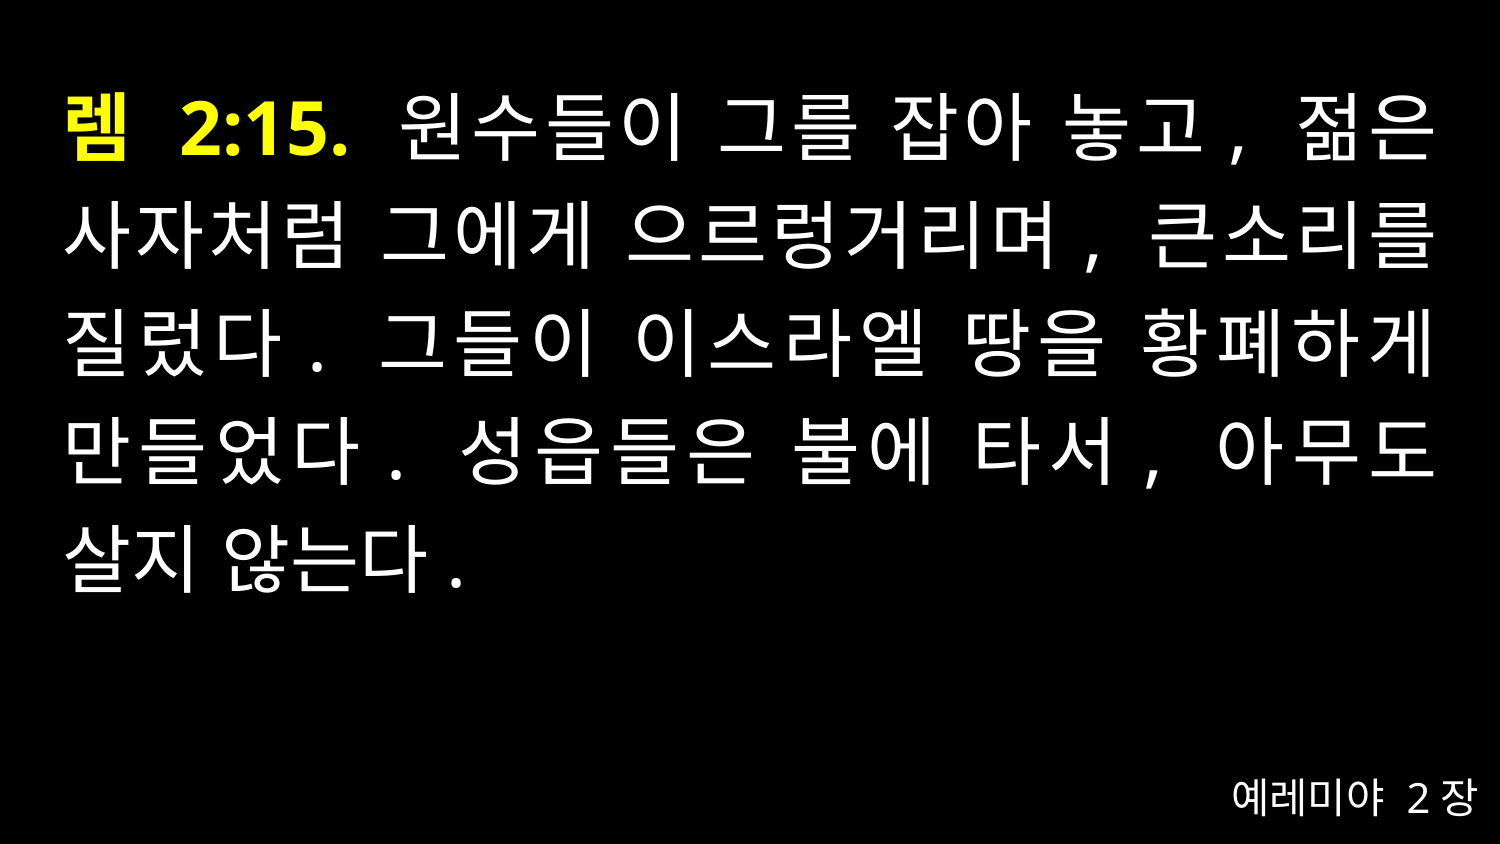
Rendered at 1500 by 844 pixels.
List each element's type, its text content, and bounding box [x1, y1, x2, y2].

title 렘 2:15. 원수들이 그를 잡아 놓고, 젊은 사자처럼 그에게 으르렁거리며, 큰소리를 질렀다. 그들이 이스라엘 땅을 황폐하게 만들었다. 성읍들은 불에 타서, 아무도 살지 않는다. [0, 0, 1500, 844]
subtitle 예레미야 2장 [916, 770, 1500, 844]
